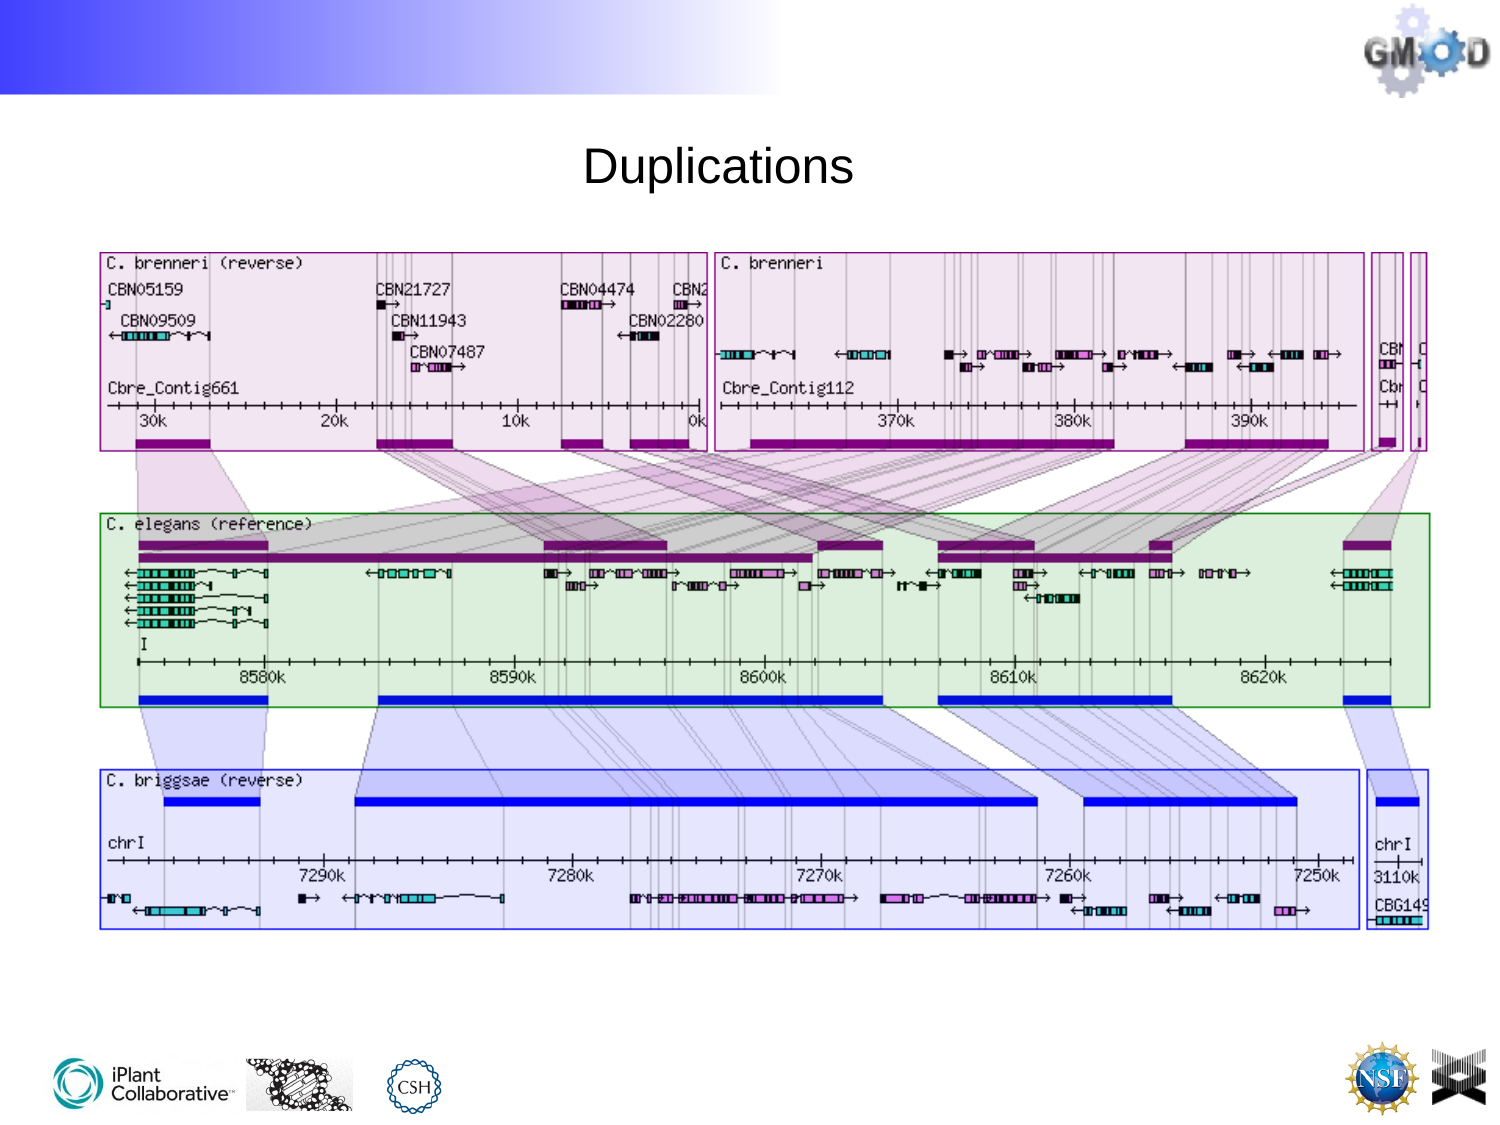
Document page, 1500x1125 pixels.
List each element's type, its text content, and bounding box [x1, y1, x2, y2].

picture [382, 1054, 442, 1116]
picture [1431, 1049, 1487, 1105]
picture [1344, 1040, 1420, 1116]
picture [92, 251, 1437, 939]
picture [246, 1056, 353, 1113]
picture [39, 1053, 240, 1115]
text_box Duplications [567, 125, 1175, 250]
